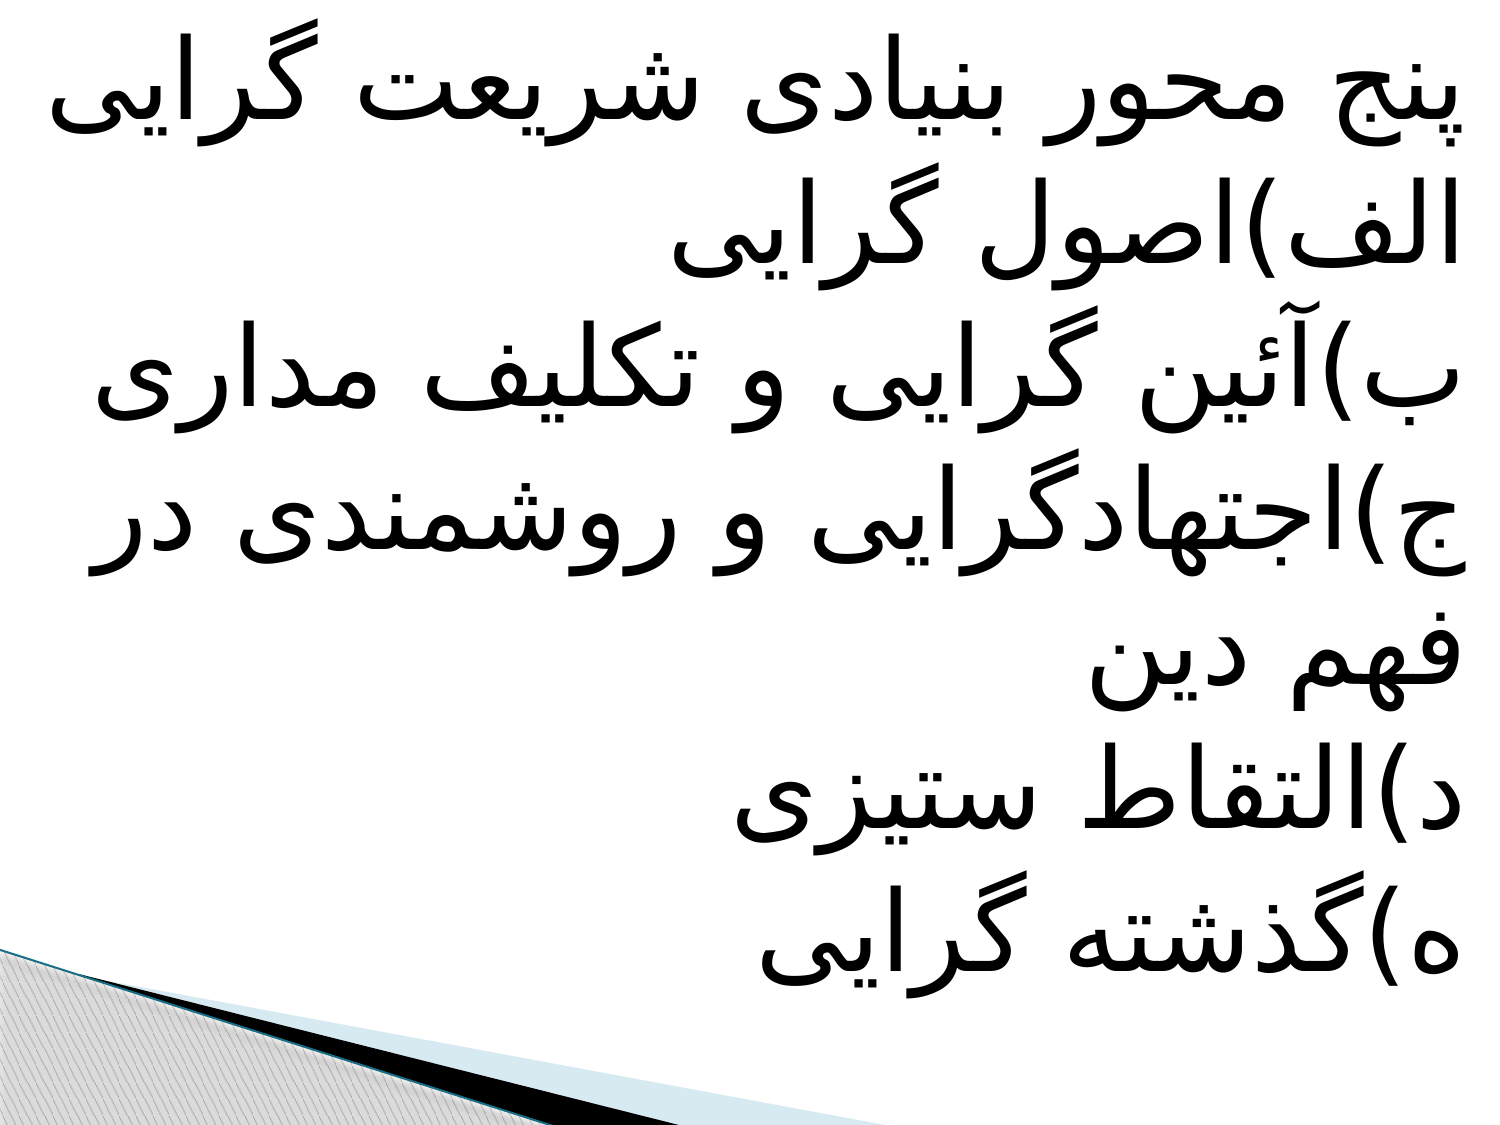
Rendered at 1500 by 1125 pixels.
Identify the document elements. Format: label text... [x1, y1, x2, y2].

list پنج محور بنیادی شریعت گرایی الف)اصول گرایی ب)آئین گرایی و تکلیف مداری ج)اجتهادگرایی و روشمندی در فهم دین د)التقاط ستیزی ه)گذشته گرایی [0, 0, 1500, 1125]
